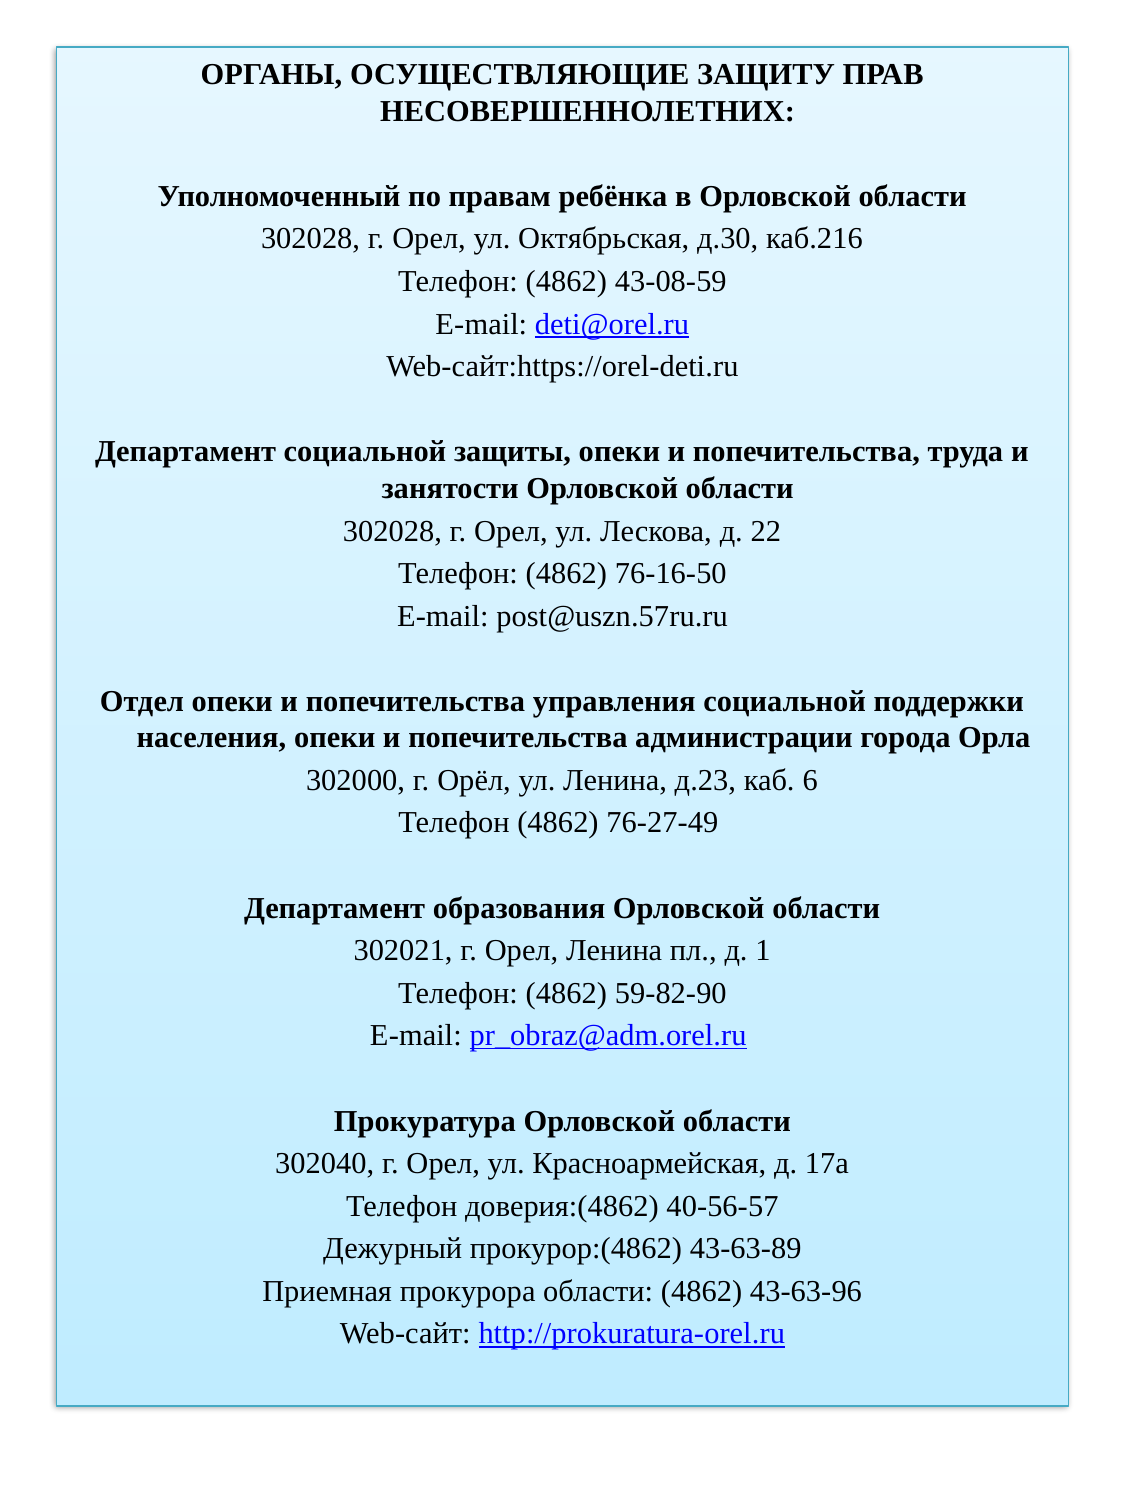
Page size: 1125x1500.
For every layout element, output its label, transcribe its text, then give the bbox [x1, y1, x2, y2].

list ОРГАНЫ, ОСУЩЕСТВЛЯЮЩИЕ ЗАЩИТУ ПРАВ НЕСОВЕРШЕННОЛЕТНИХ: Уполномоченный по правам ребёнка в Орловской области 302028, г. Орел, ул. Октябрьская, д.30, каб.216 Телефон: (4862) 43-08-59 E-mail: deti@orel.ru Web-сайт:https://orel-deti.ru Департамент социальной защиты, опеки и попечительства, труда и занятости Орловской области 302028, г. Орел, ул. Лескова, д. 22 Телефон: (4862) 76-16-50 E-mail: post@uszn.57ru.ru Отдел опеки и попечительства управления социальной поддержки населения, опеки и попечительства администрации города Орла 302000, г. Орёл, ул. Ленина, д.23, каб. 6 Телефон (4862) 76-27-49 Департамент образования Орловской области 302021, г. Орел, Ленина пл., д. 1 Телефон: (4862) 59-82-90 E-mail: pr_obraz@adm.orel.ru Прокуратура Орловской области 302040, г. Орел, ул. Красноармейская, д. 17а Телефон доверия:(4862) 40-56-57 Дежурный прокурор:(4862) 43-63-89 Приемная прокурора области: (4862) 43-63-96 Web-сайт: http://prokuratura-orel.ru [56, 46, 1069, 1407]
